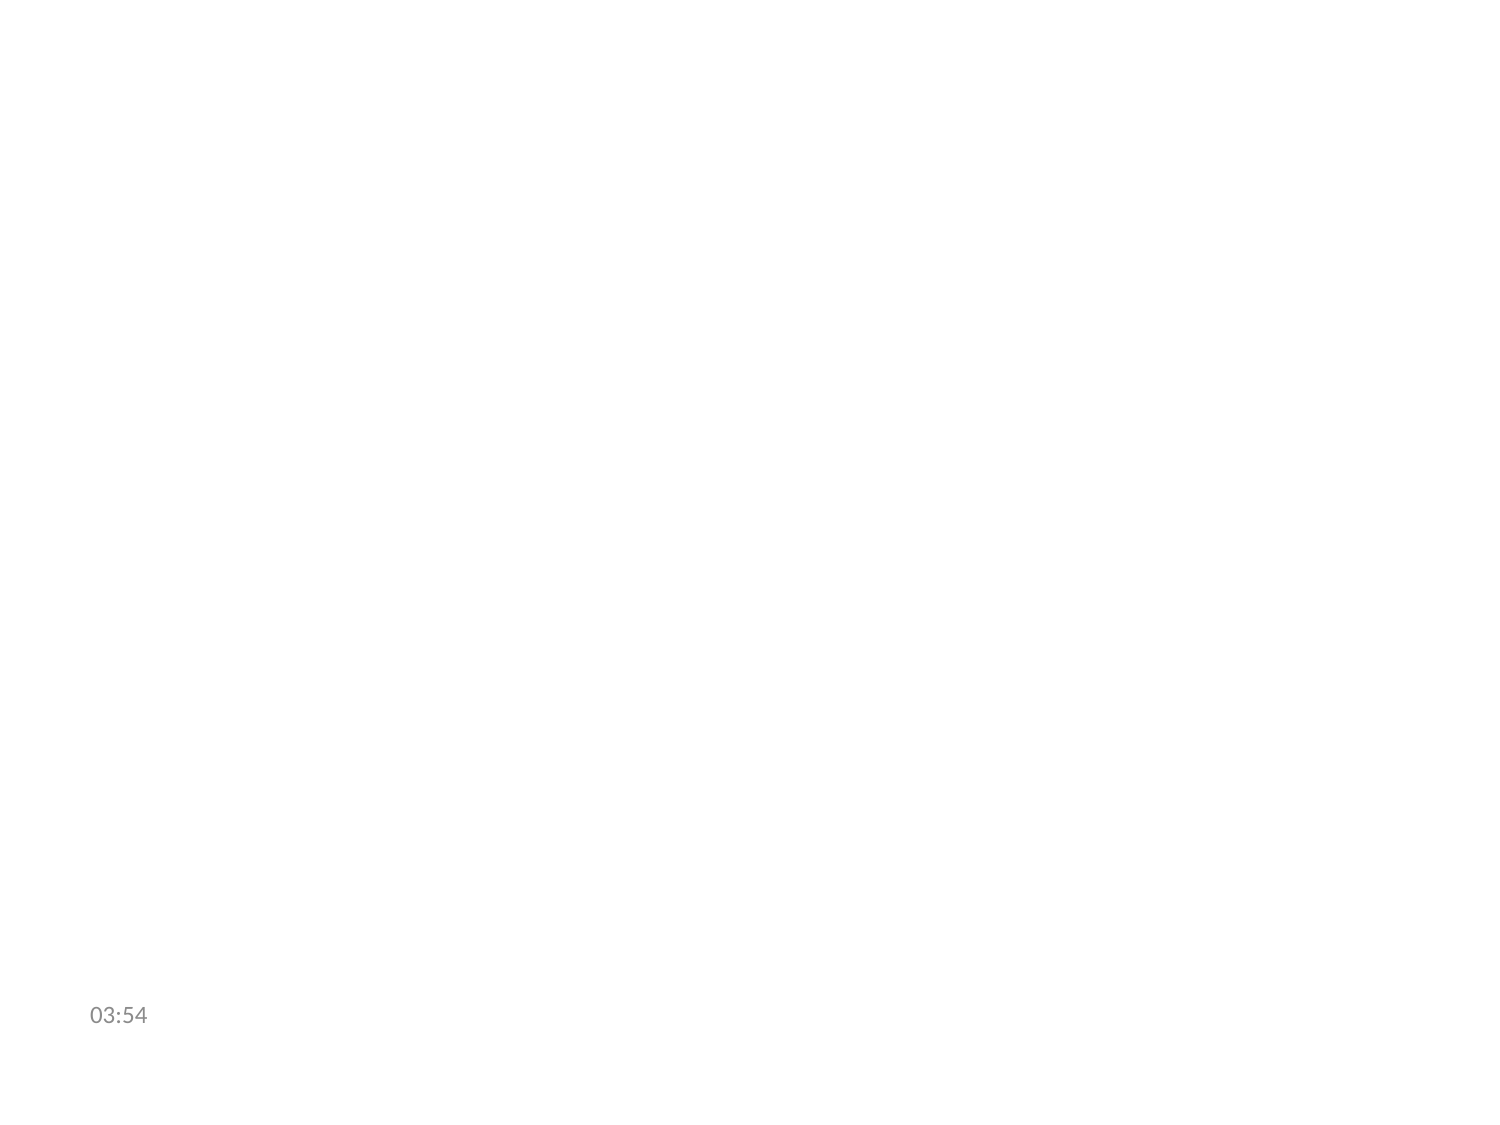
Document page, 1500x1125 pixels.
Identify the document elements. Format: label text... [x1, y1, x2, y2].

text_box 15:35 [75, 983, 425, 1044]
